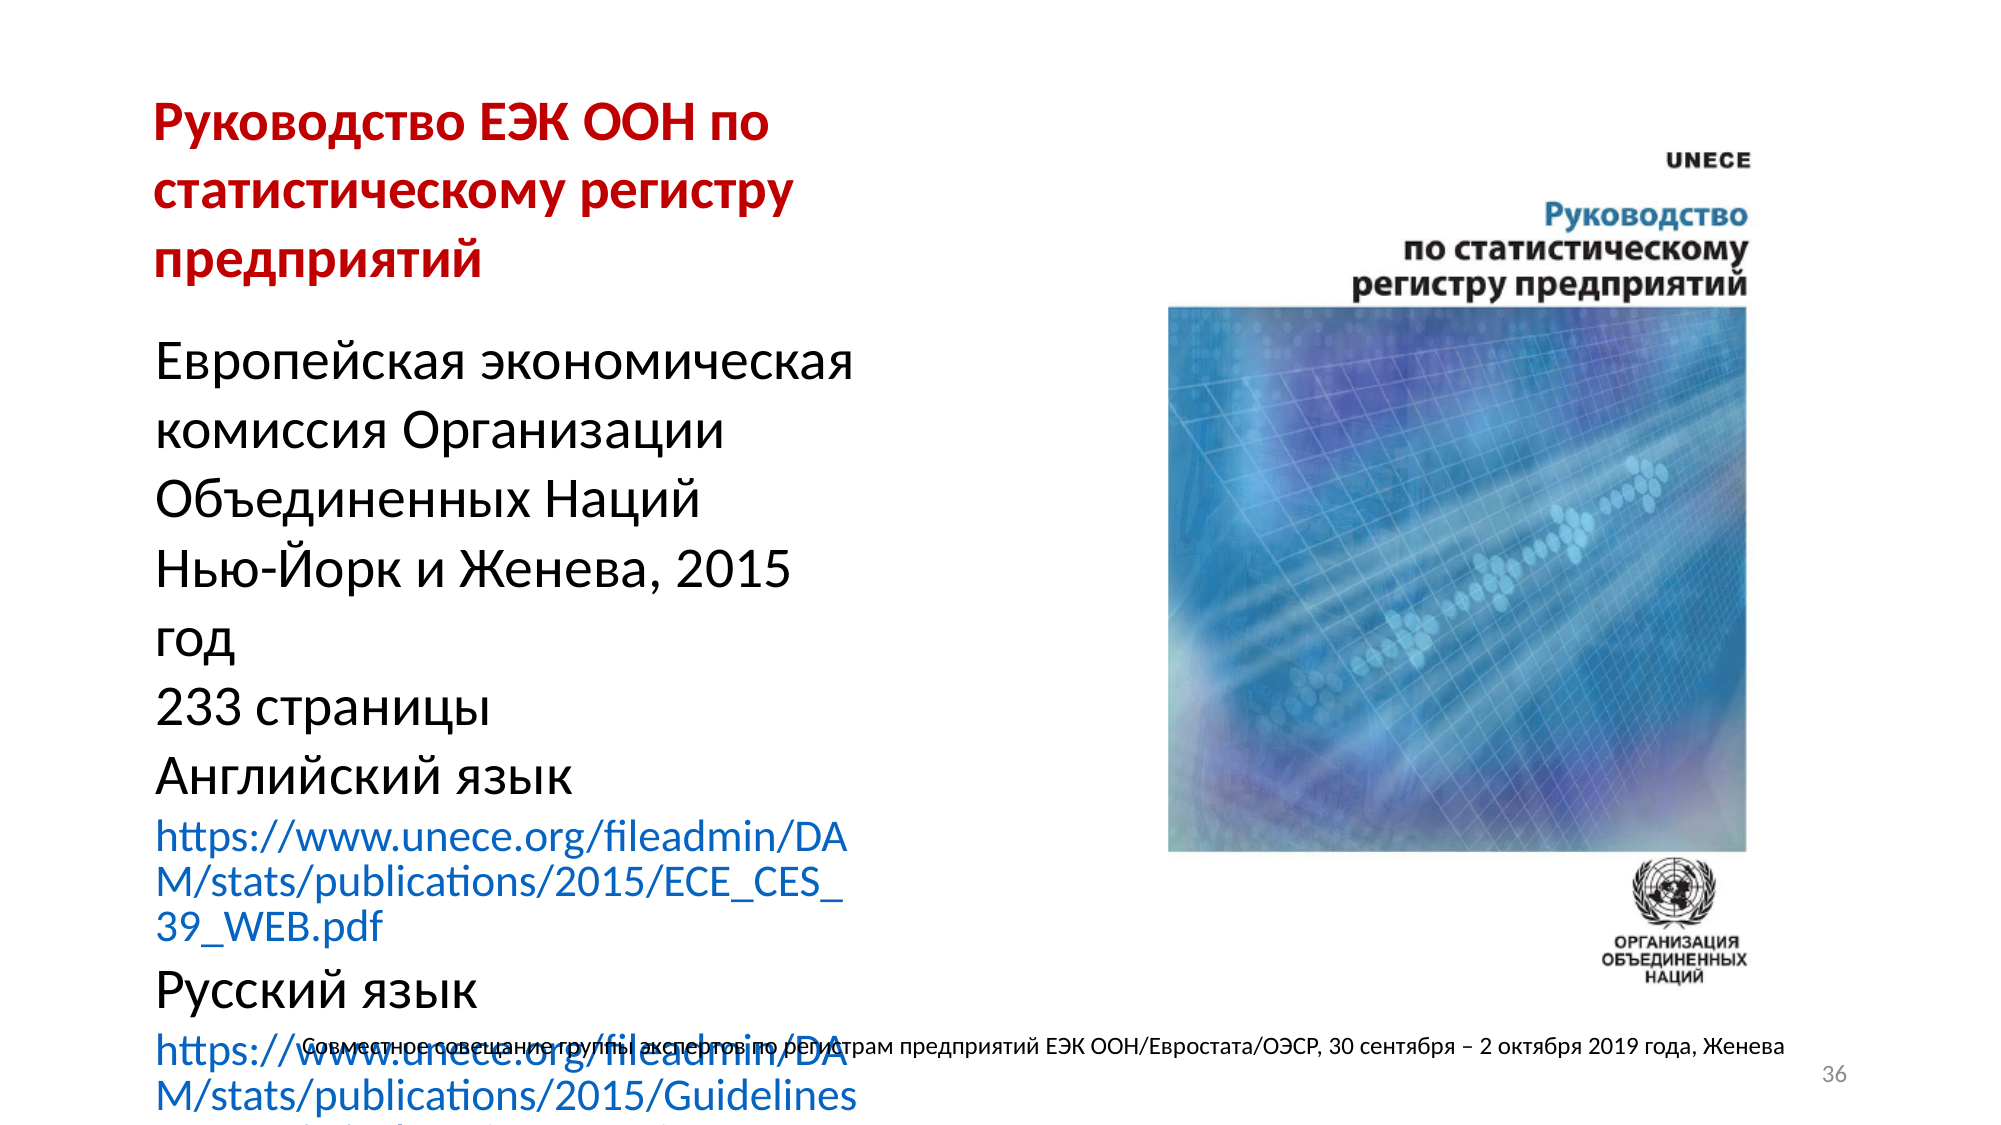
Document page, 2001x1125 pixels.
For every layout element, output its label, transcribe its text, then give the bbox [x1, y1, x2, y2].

list Европейская экономическая комиссия Организации Объединенных Наций Нью-Йорк и Женева, 2015 год 233 страницы Английский язык https://www.unece.org/fileadmin/DAM/stats/publications/2015/ECE_CES_39_WEB.pdf Русский язык https://www.unece.org/fileadmin/DAM/stats/publications/2015/Guidelines-on-Statistical-Business-Registers-RU.pdf [140, 314, 876, 1014]
slide_number 36 [1412, 1075, 1863, 1103]
title Руководство ЕЭК ООН по статистическому регистру предприятий [138, 74, 1137, 298]
footer Совместное совещание группы экспертов по регистрам предприятий ЕЭК ООН/Евростата/ОЭСР, 30 сентября – 2 октября 2019 года, Женева [137, 1014, 1953, 1075]
picture [1167, 75, 1818, 1015]
